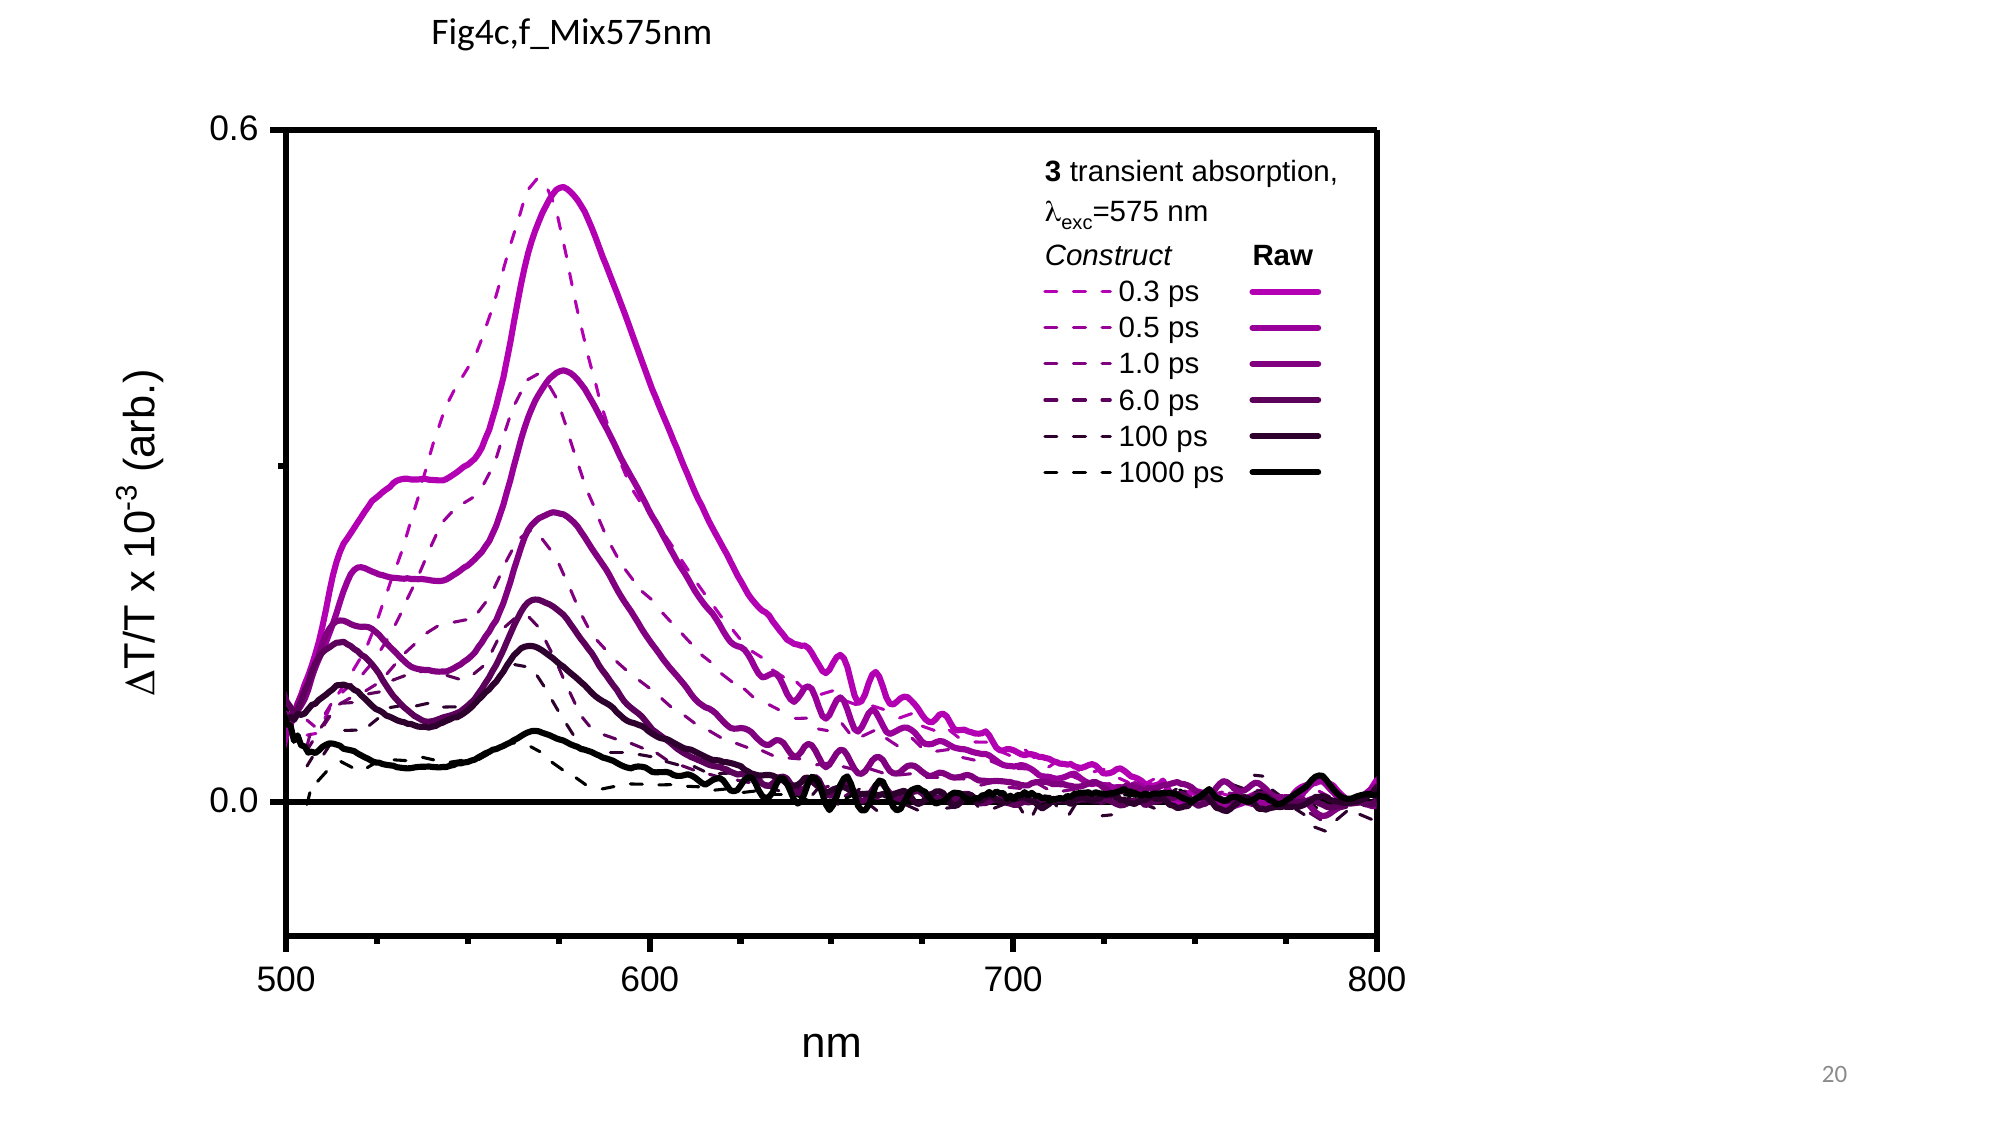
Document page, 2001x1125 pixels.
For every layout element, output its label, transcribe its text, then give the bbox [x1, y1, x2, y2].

slide_number 20 [1602, 1042, 1863, 1103]
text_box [0, 0, 1602, 1125]
